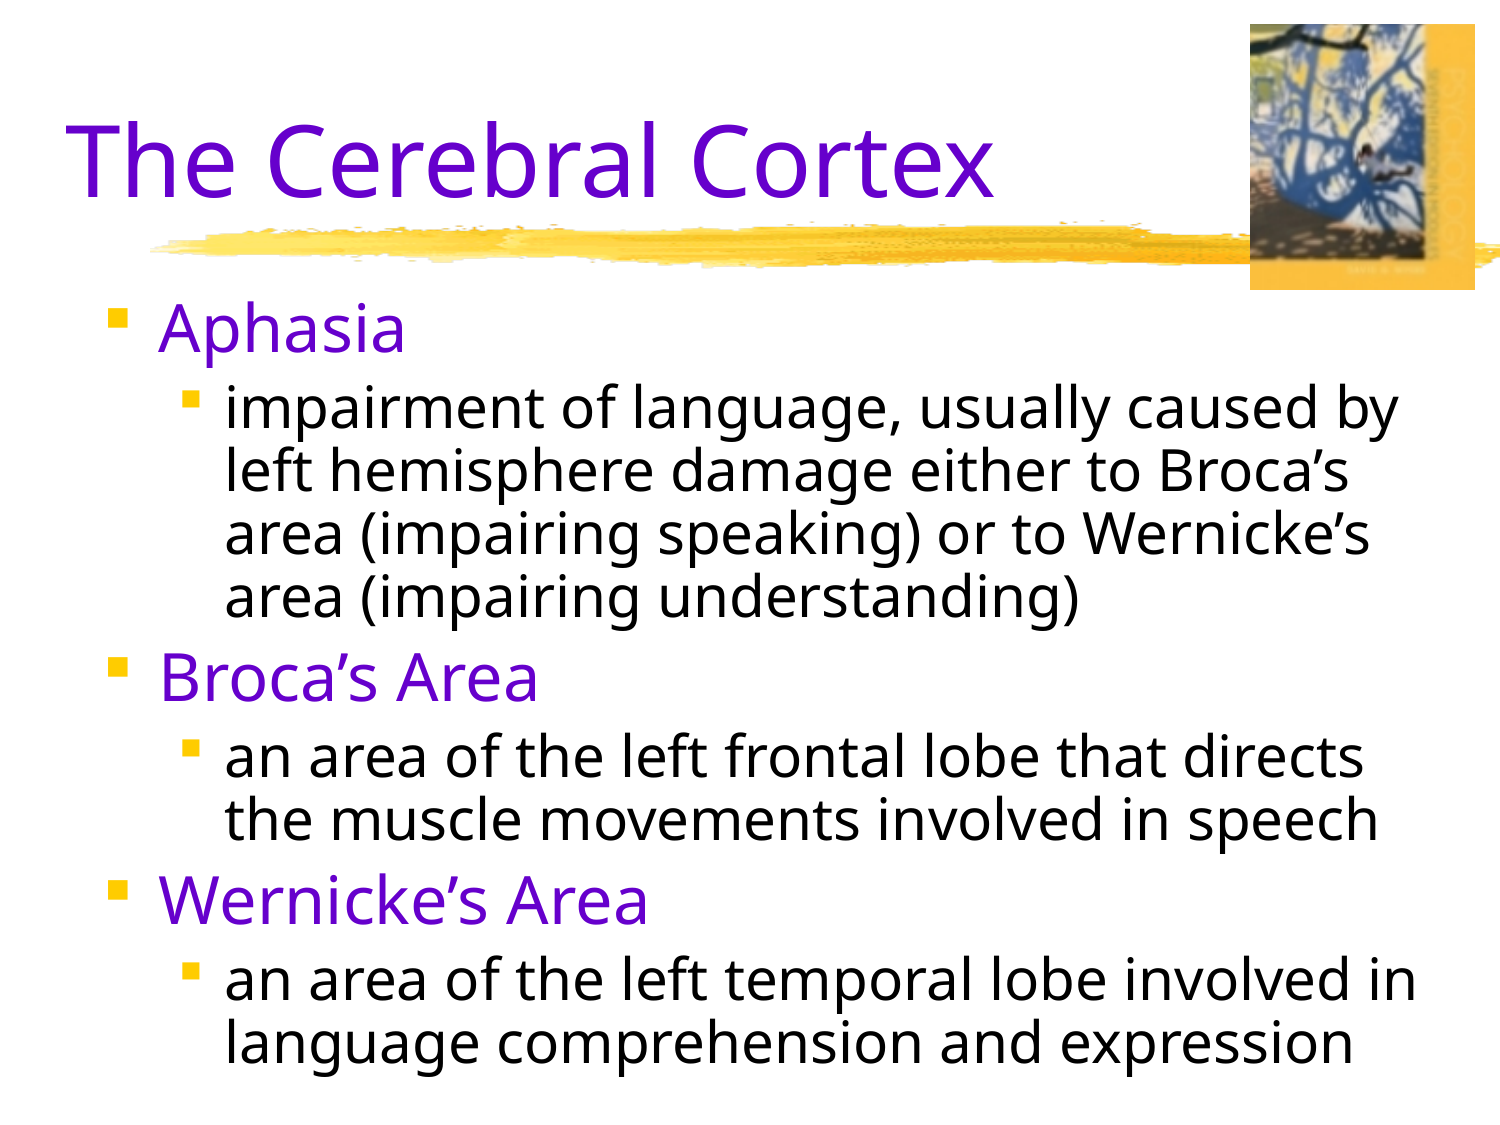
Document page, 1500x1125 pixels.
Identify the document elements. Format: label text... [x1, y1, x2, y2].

picture [150, 24, 1500, 290]
title The Cerebral Cortex [49, 37, 1209, 226]
list Aphasia impairment of language, usually caused by left hemisphere damage either to Broca’s area (impairing speaking) or to Wernicke’s area (impairing understanding) Broca’s Area an area of the left frontal lobe that directs the muscle movements involved in speech Wernicke’s Area an area of the left temporal lobe involved in language comprehension and expression [87, 287, 1463, 1125]
